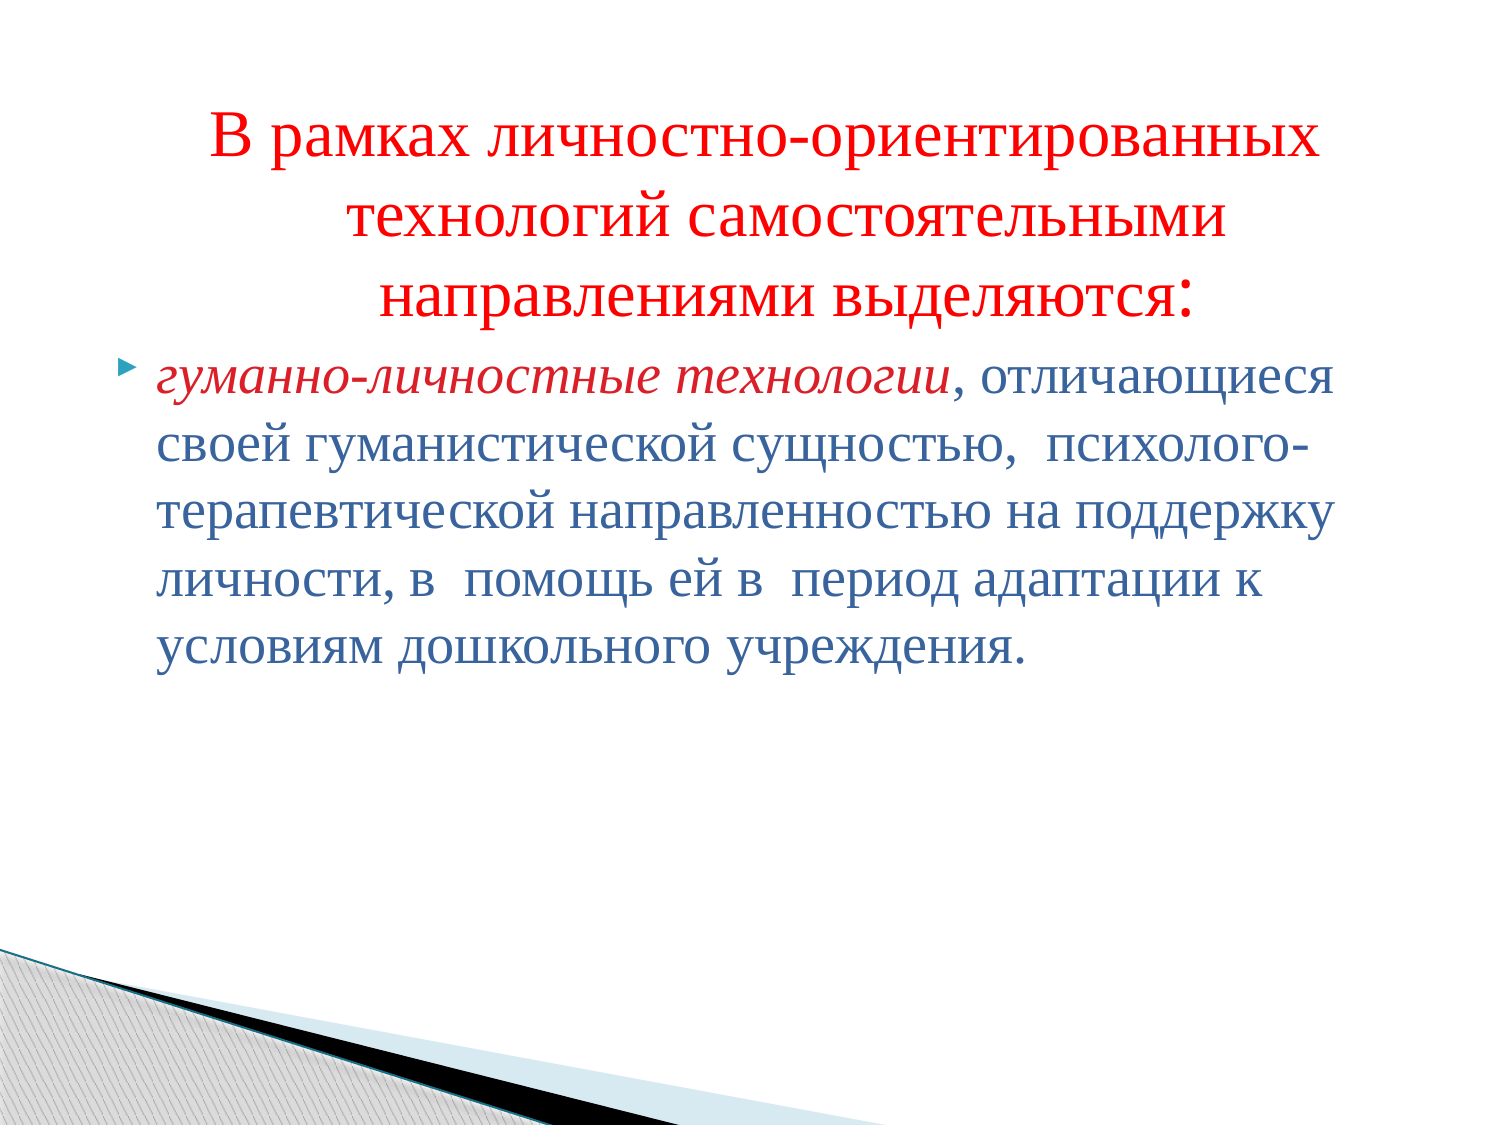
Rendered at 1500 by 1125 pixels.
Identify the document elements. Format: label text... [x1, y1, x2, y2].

list В рамках личностно-ориентированных технологий самостоятельными направлениями выделяются: гуманно-личностные технологии, отличающиеся своей гуманистической сущностью, психолого-терапевтической направленностью на поддержку личности, в помощь ей в период адаптации к условиям дошкольного учреждения. [81, 81, 1433, 825]
